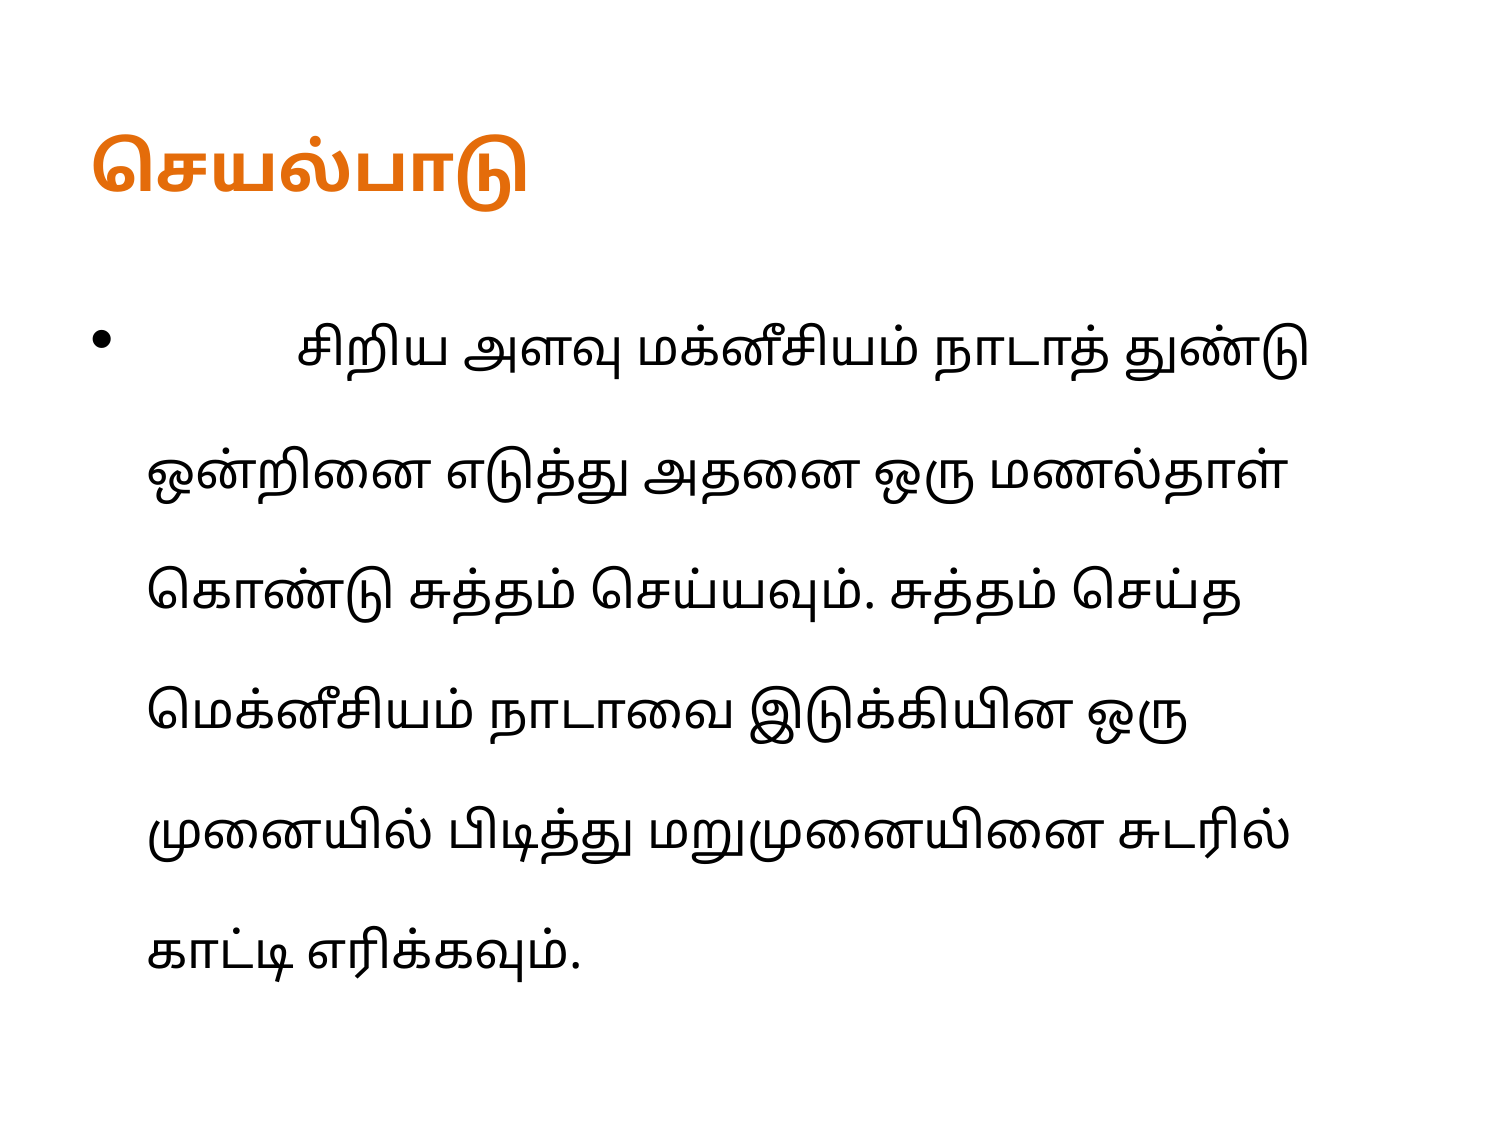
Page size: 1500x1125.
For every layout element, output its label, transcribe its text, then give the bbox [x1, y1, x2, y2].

list செயல்பாடு சிறிய அளவு மக்னீசியம் நாடாத் துண்டு ஒன்றினை எடுத்து அதனை ஒரு மணல்தாள் கொண்டு சுத்தம் செய்யவும். சுத்தம் செய்த மெக்னீசியம் நாடாவை இடுக்கியின ஒரு முனையில் பிடித்து மறுமுனையினை சுடரில் காட்டி எரிக்கவும். [75, 37, 1425, 1005]
